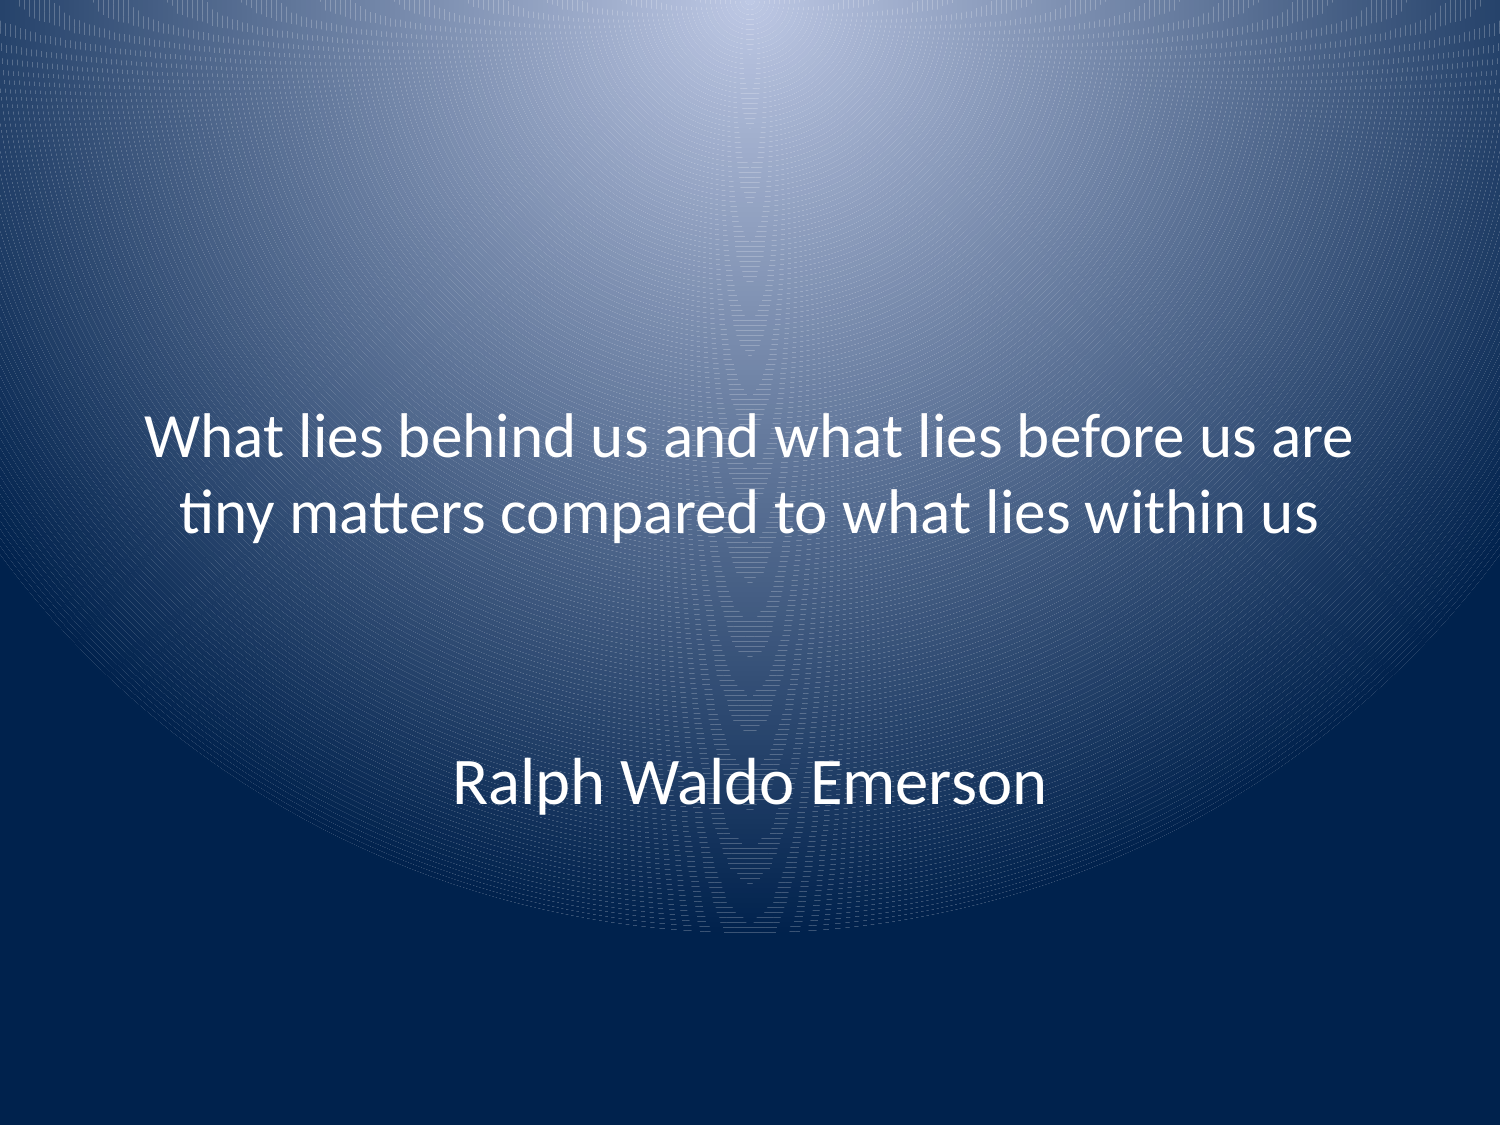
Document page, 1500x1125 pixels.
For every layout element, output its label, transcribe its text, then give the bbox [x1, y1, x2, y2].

subtitle Ralph Waldo Emerson [225, 637, 1275, 925]
title What lies behind us and what lies before us are tiny matters compared to what lies within us [112, 349, 1388, 591]
